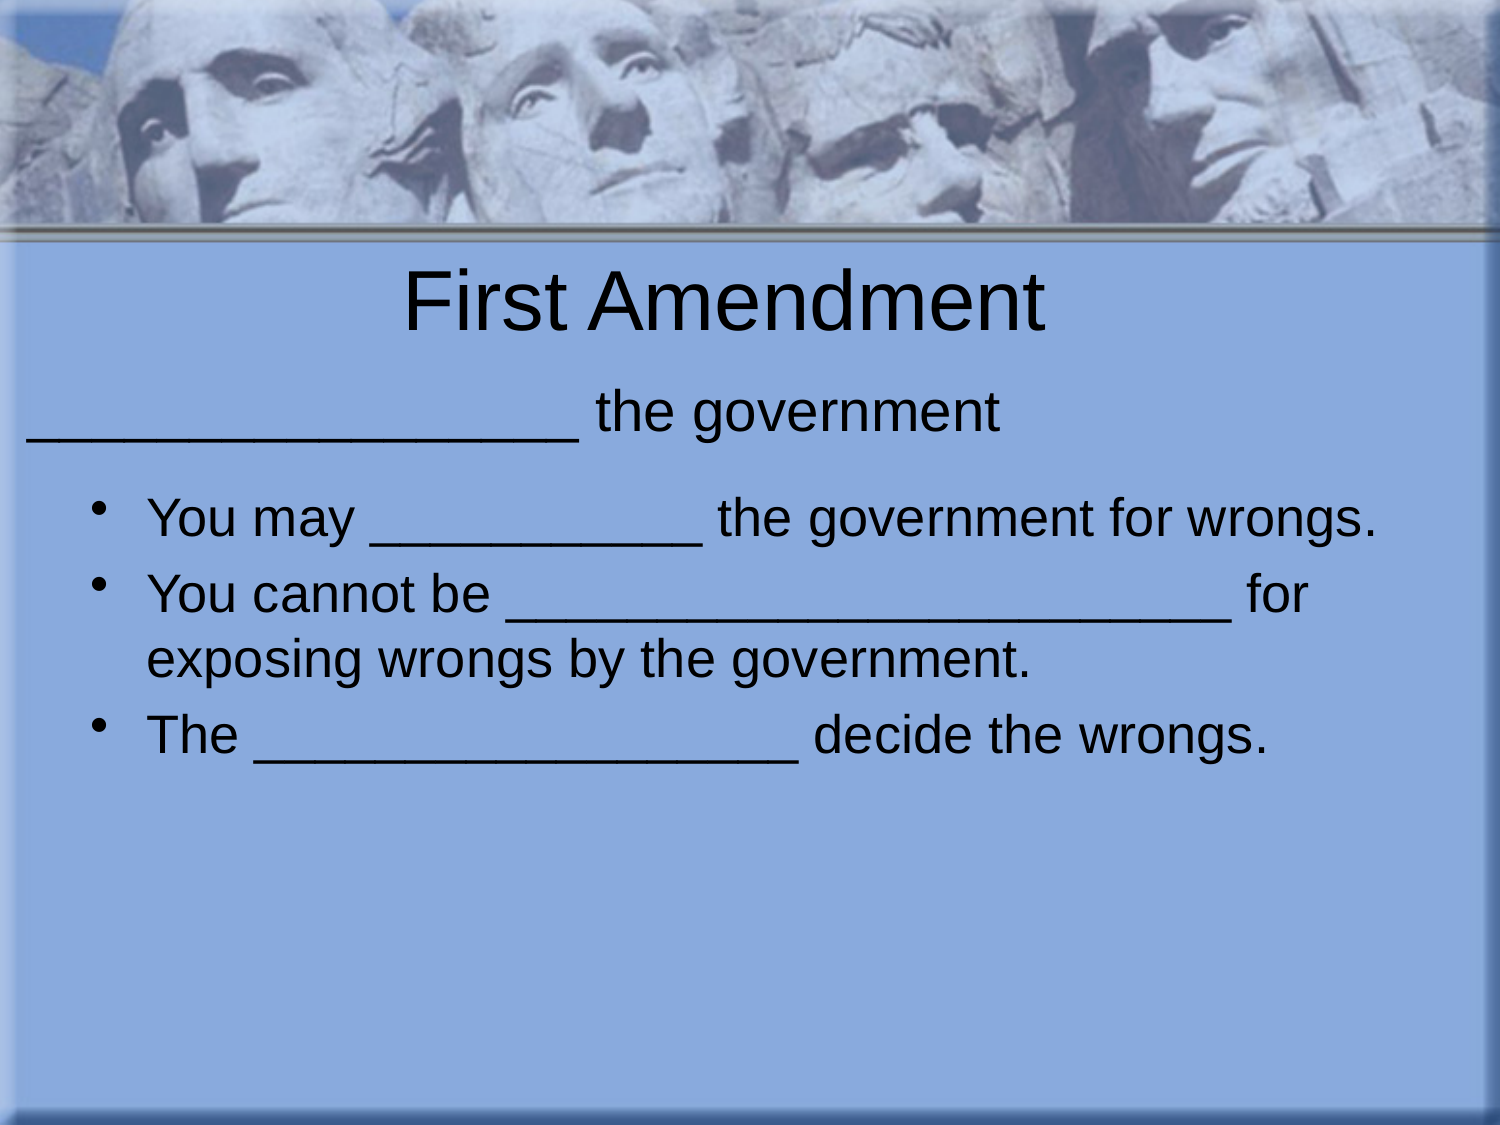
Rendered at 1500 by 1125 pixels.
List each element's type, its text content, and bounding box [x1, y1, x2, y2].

title _________________ the government [12, 320, 1288, 496]
picture [0, 0, 1500, 1125]
text_box First Amendment [24, 237, 1425, 458]
list You may ___________ the government for wrongs. You cannot be ________________________ for exposing wrongs by the government. The __________________ decide the wrongs. [74, 474, 1426, 1001]
